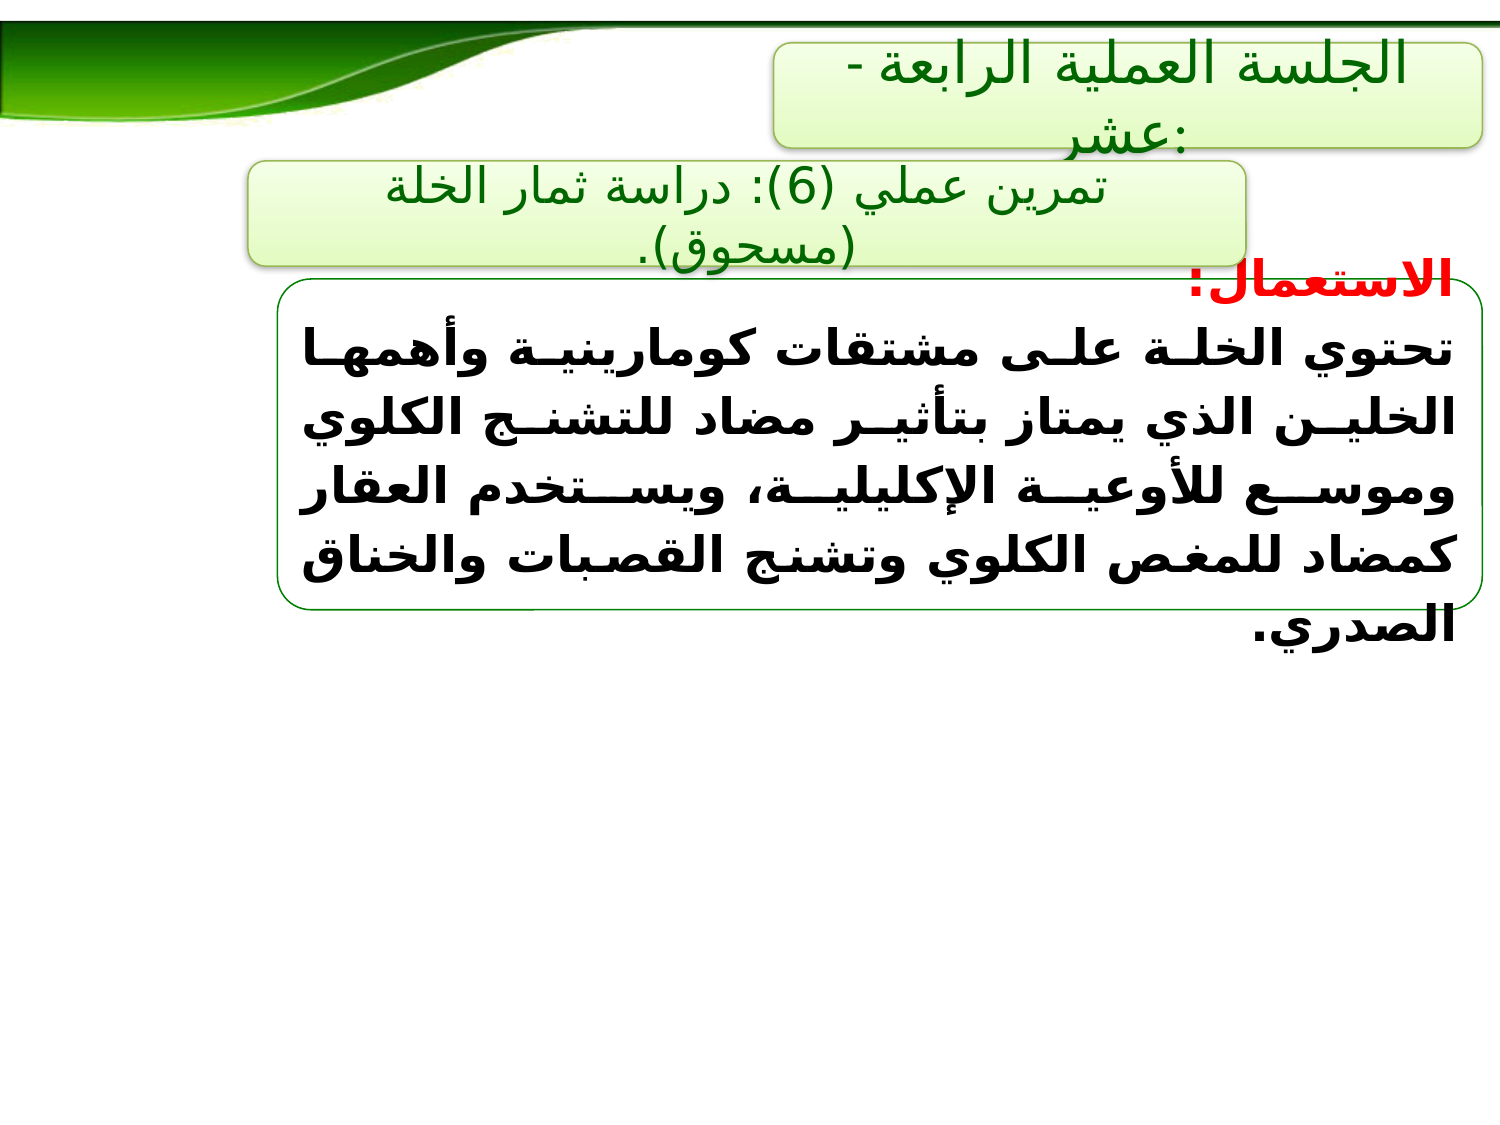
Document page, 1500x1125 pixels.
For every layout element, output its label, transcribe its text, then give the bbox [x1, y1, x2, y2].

text_box الاستعمال: تحتوي الخلة على مشتقات كومارينية وأهمها الخلين الذي يمتاز بتأثير مضاد للتشنج الكلوي وموسع للأوعية الإكليلية، ويستخدم العقار كمضاد للمغص الكلوي وتشنج القصبات والخناق الصدري. [277, 278, 1483, 610]
text_box - الجلسة العملية الرابعة عشر: [774, 137, 1482, 149]
picture [0, 0, 1500, 130]
text_box تمرين عملي (6): دراسة ثمار الخلة (مسحوق). [247, 160, 1247, 267]
